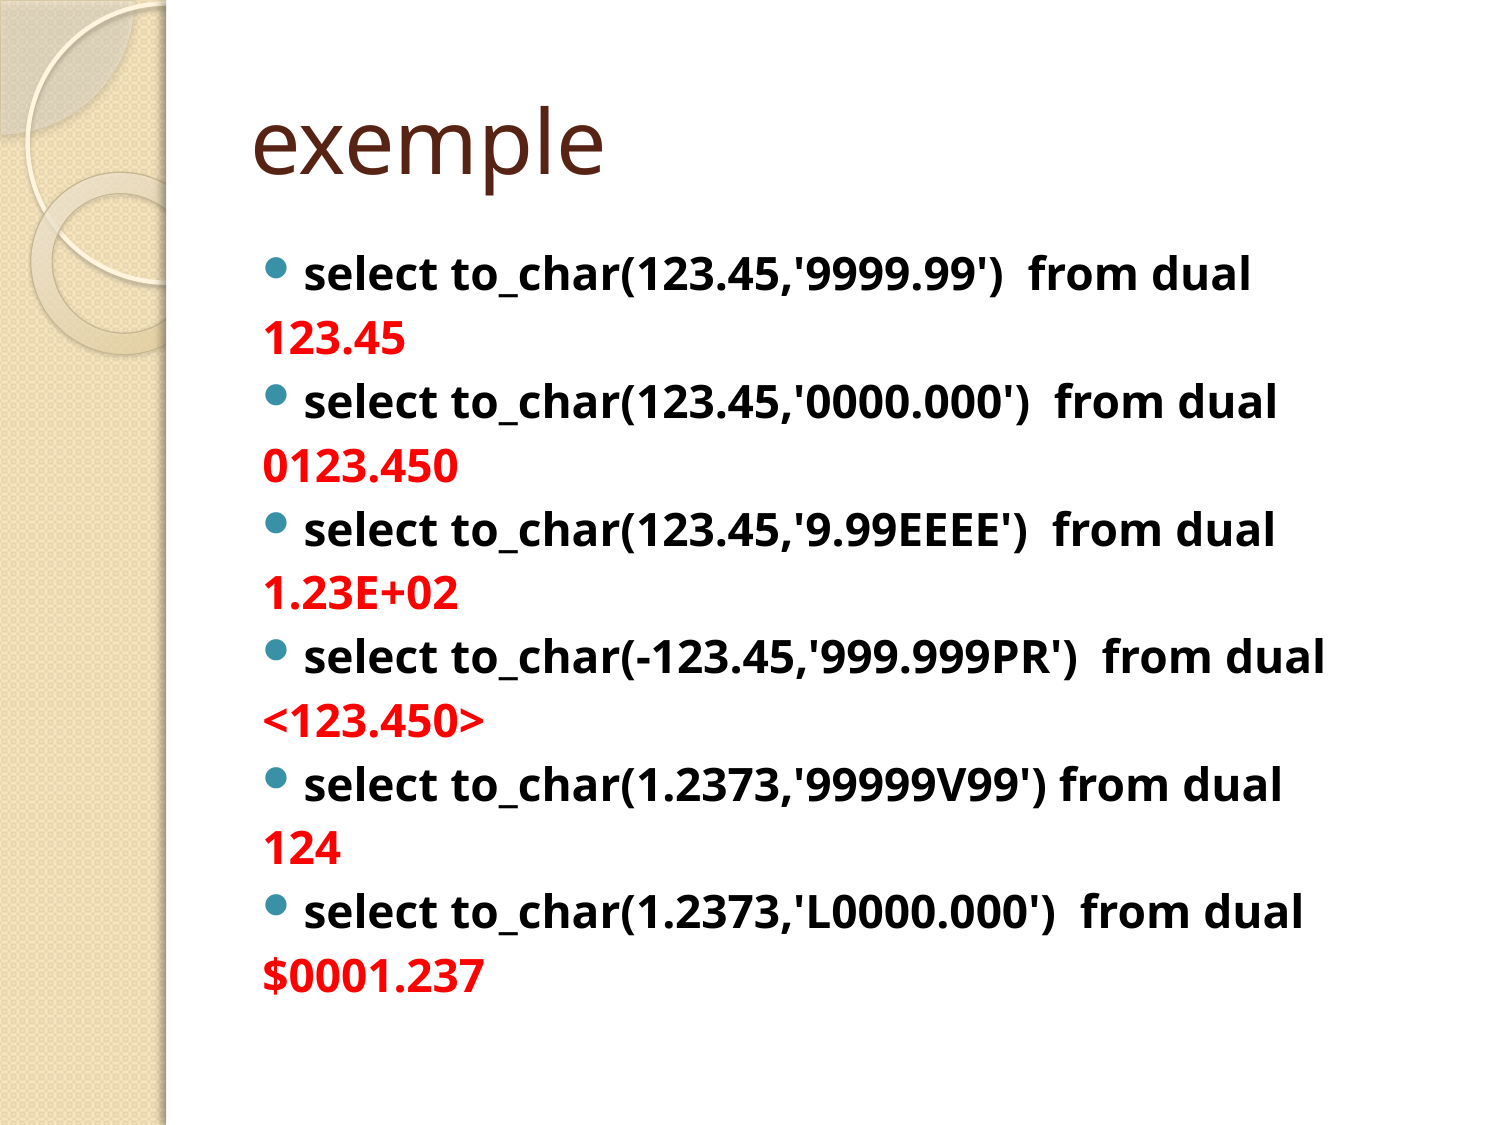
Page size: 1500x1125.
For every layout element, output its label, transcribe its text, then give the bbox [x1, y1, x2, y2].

title exemple [235, 45, 1466, 233]
list select to_char(123.45,'9999.99') from dual 123.45 select to_char(123.45,'0000.000') from dual 0123.450 select to_char(123.45,'9.99EEEE') from dual 1.23E+02 select to_char(-123.45,'999.999PR') from dual <123.450> select to_char(1.2373,'99999V99') from dual 124 select to_char(1.2373,'L0000.000') from dual $0001.237 [235, 237, 1466, 1025]
